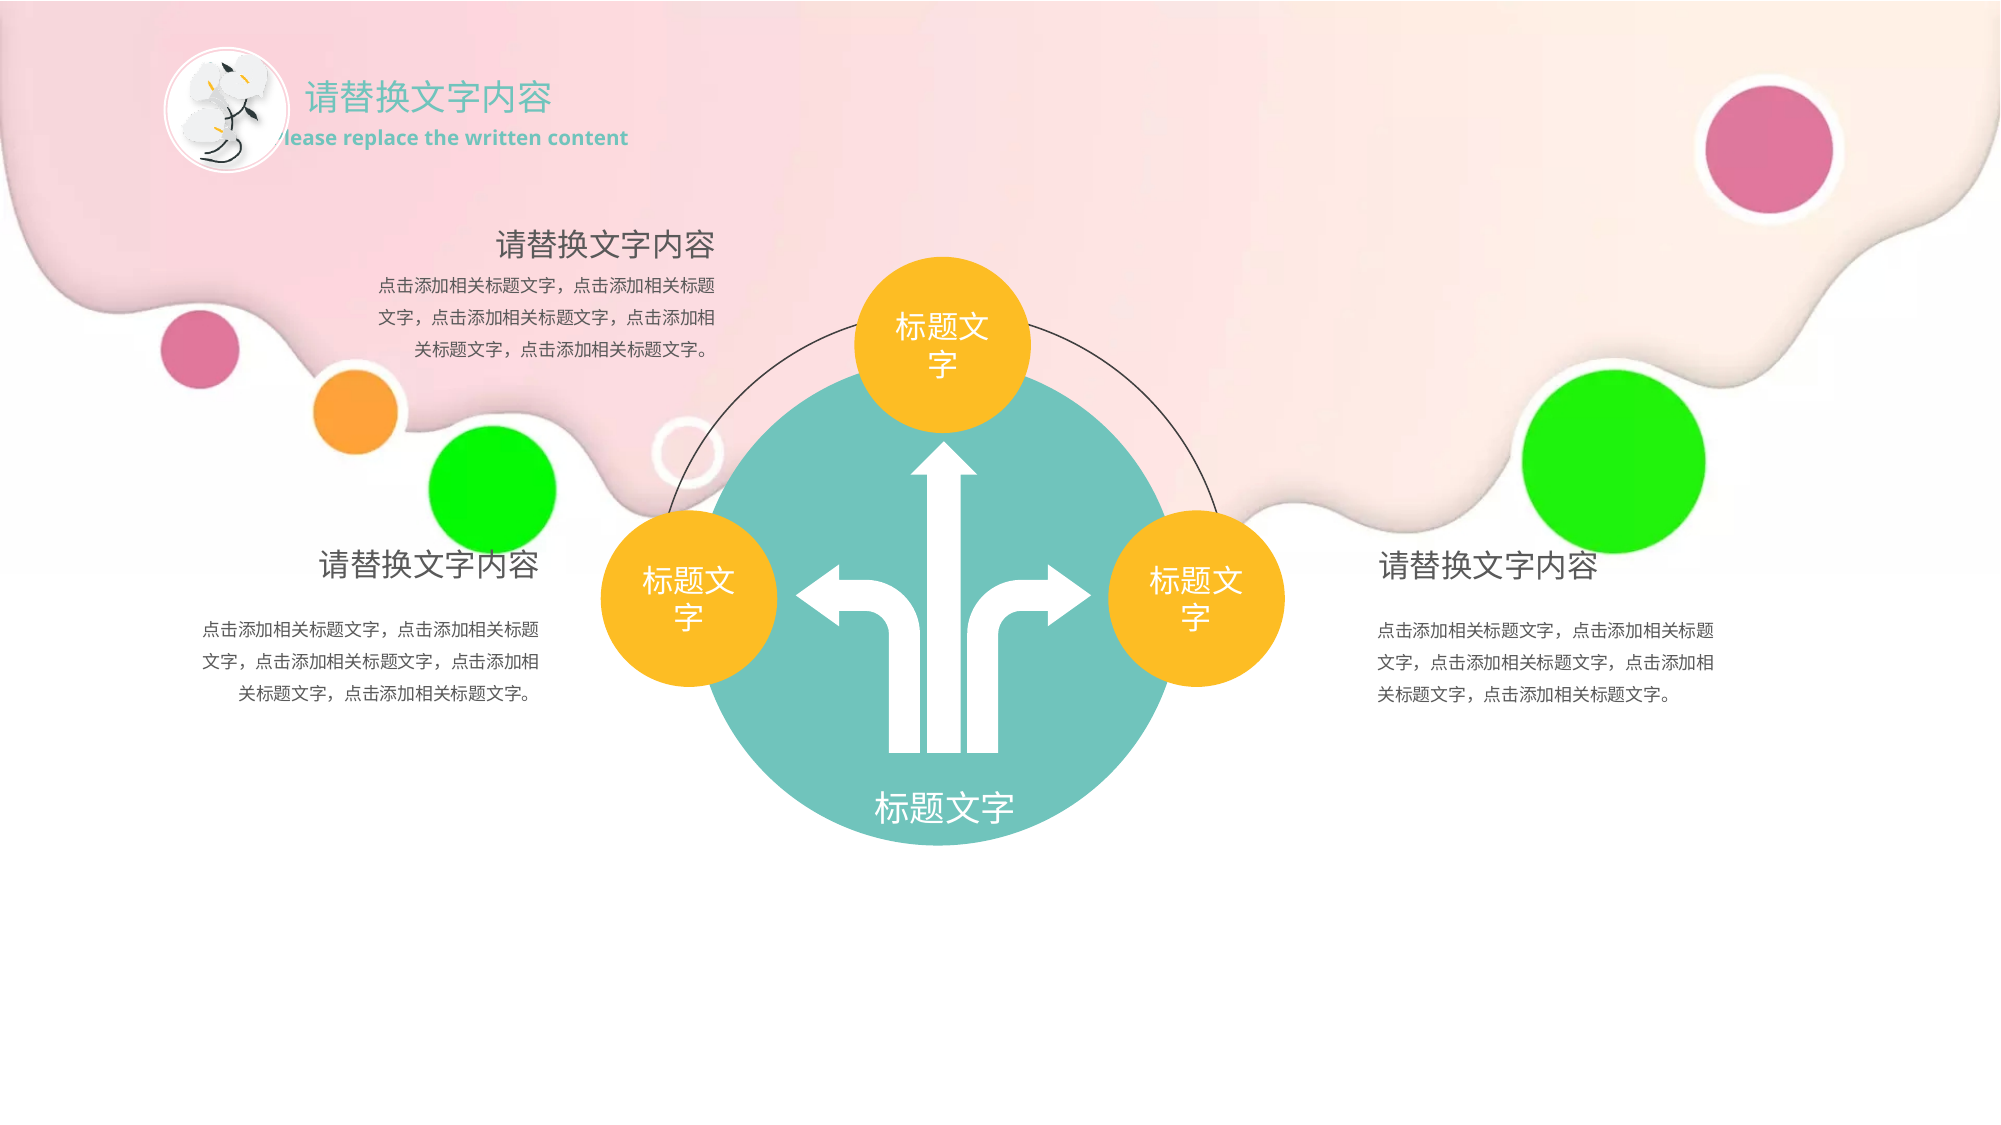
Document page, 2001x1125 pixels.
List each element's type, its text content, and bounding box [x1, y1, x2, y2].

text_box [669, 325, 858, 513]
text_box [1026, 324, 1217, 515]
text_box 点击添加相关标题文字，点击添加相关标题文字，点击添加相关标题文字，点击添加相关标题文字，点击添加相关标题文字。 [187, 600, 555, 712]
text_box 标题文字 [600, 510, 778, 687]
text_box Please replace the written content [289, 117, 645, 157]
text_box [164, 47, 289, 173]
text_box 点击添加相关标题文字，点击添加相关标题文字，点击添加相关标题文字，点击添加相关标题文字，点击添加相关标题文字。 [364, 256, 731, 368]
text_box 标题文字 [854, 256, 1031, 434]
text_box 点击添加相关标题文字，点击添加相关标题文字，点击添加相关标题文字，点击添加相关标题文字，点击添加相关标题文字。 [1362, 601, 1730, 713]
text_box [910, 441, 978, 753]
text_box 请替换文字内容 [1363, 538, 1614, 592]
text_box 标题文字 [828, 764, 1063, 847]
picture [0, 1, 2001, 574]
text_box 标题文字 [1108, 510, 1285, 687]
text_box 请替换文字内容 [289, 67, 568, 125]
text_box 请替换文字内容 [480, 217, 731, 271]
text_box [709, 373, 1168, 820]
text_box [967, 564, 1092, 753]
text_box [795, 564, 920, 753]
text_box 请替换文字内容 [303, 537, 555, 591]
